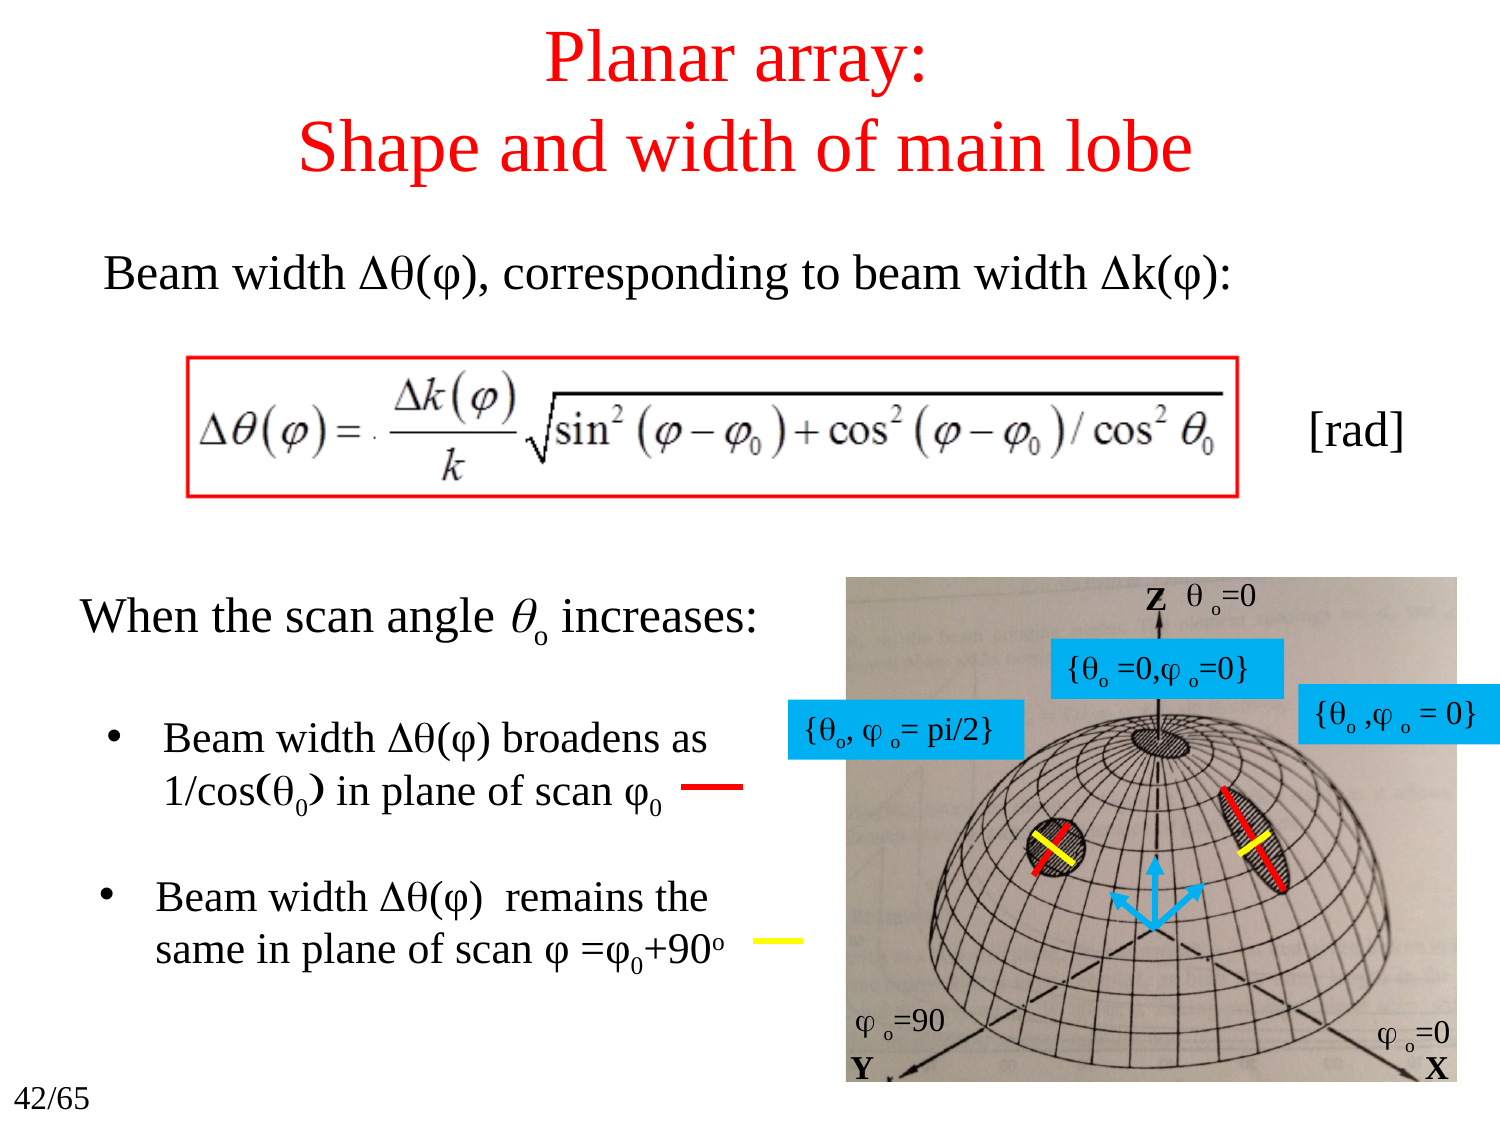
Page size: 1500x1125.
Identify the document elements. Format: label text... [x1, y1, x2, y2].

picture [181, 349, 1243, 504]
text_box [rad] [1293, 388, 1434, 464]
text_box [91, 701, 1285, 930]
text_box When the scan angle o increases: [64, 575, 782, 659]
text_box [787, 565, 1500, 1095]
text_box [84, 807, 1270, 1036]
text_box Beam width (φ), corresponding to beam width k(φ): [88, 231, 1336, 307]
title Planar array: Shape and width of main lobe [70, 2, 1422, 191]
